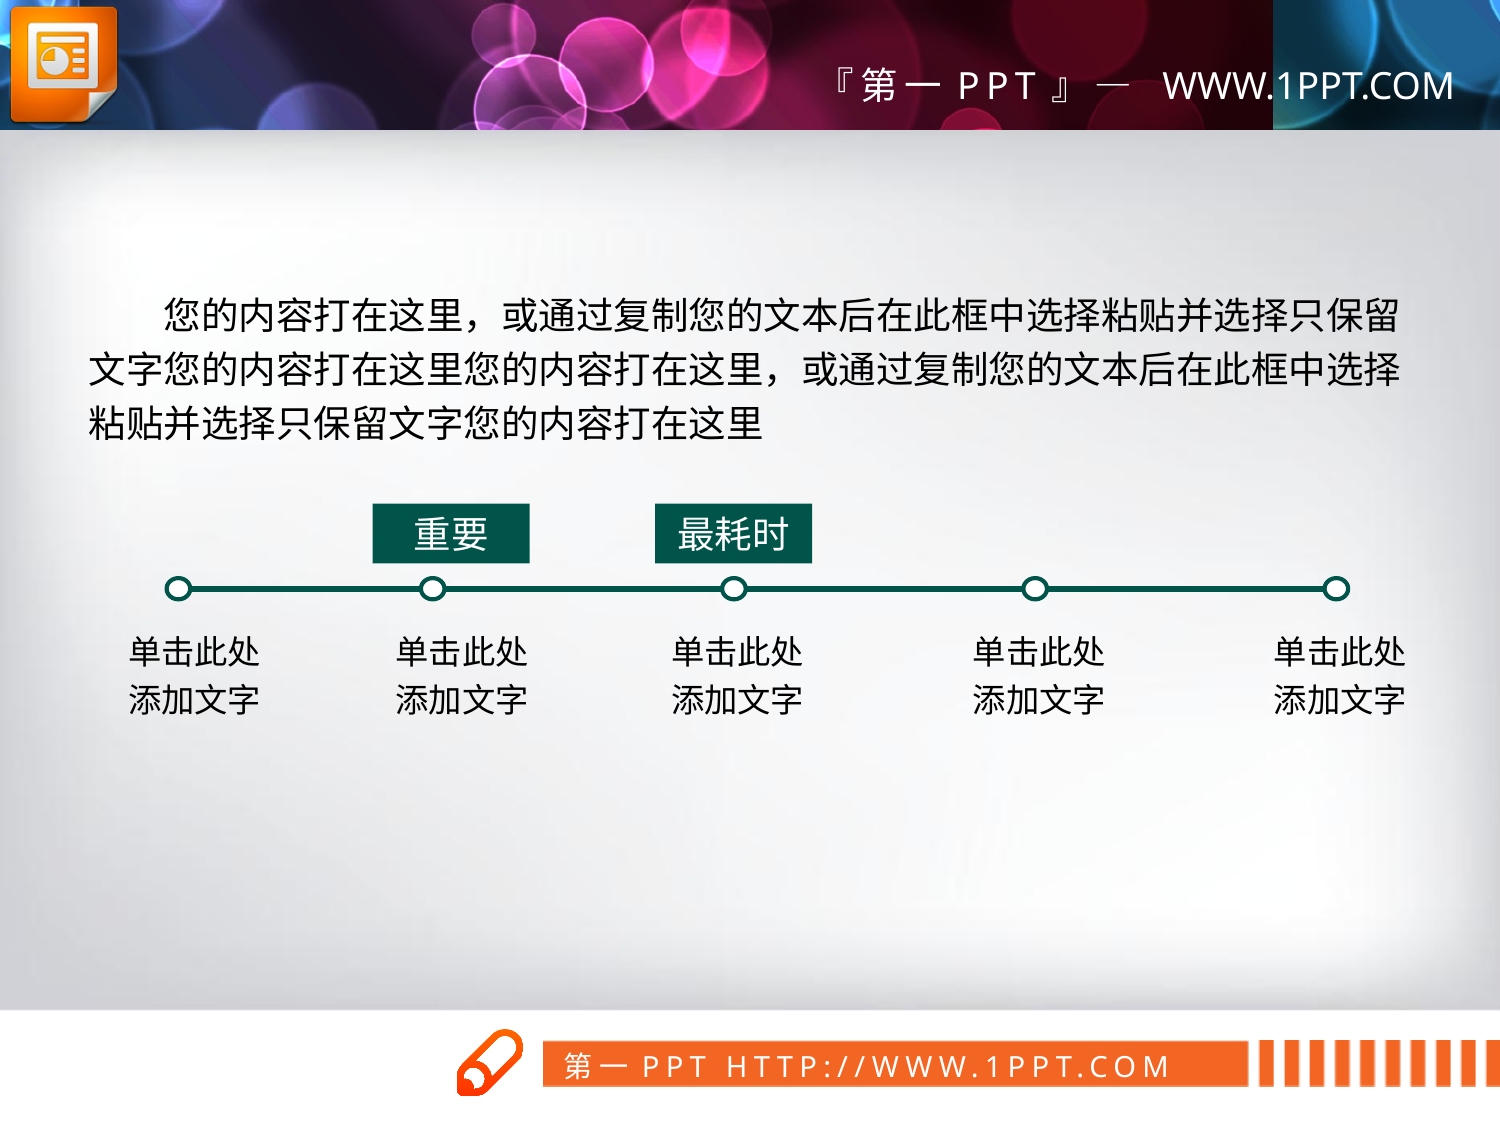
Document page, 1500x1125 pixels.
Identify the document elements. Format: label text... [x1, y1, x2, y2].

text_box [166, 577, 1349, 600]
picture [543, 1040, 1500, 1087]
text_box 您的内容打在这里，或通过复制您的文本后在此框中选择粘贴并选择只保留文字您的内容打在这里您的内容打在这里，或通过复制您的文本后在此框中选择粘贴并选择只保留文字您的内容打在这里 [88, 276, 1424, 453]
picture [0, 0, 1500, 1012]
text_box 单击此处添加文字 [119, 615, 285, 727]
text_box 最耗时 [655, 503, 813, 564]
text_box 重要 [372, 503, 530, 564]
text_box 单击此处添加文字 [386, 615, 553, 727]
text_box 单击此处添加文字 [963, 615, 1130, 727]
text_box 单击此处添加文字 [1265, 615, 1431, 727]
text_box 单击此处添加文字 [662, 615, 829, 727]
